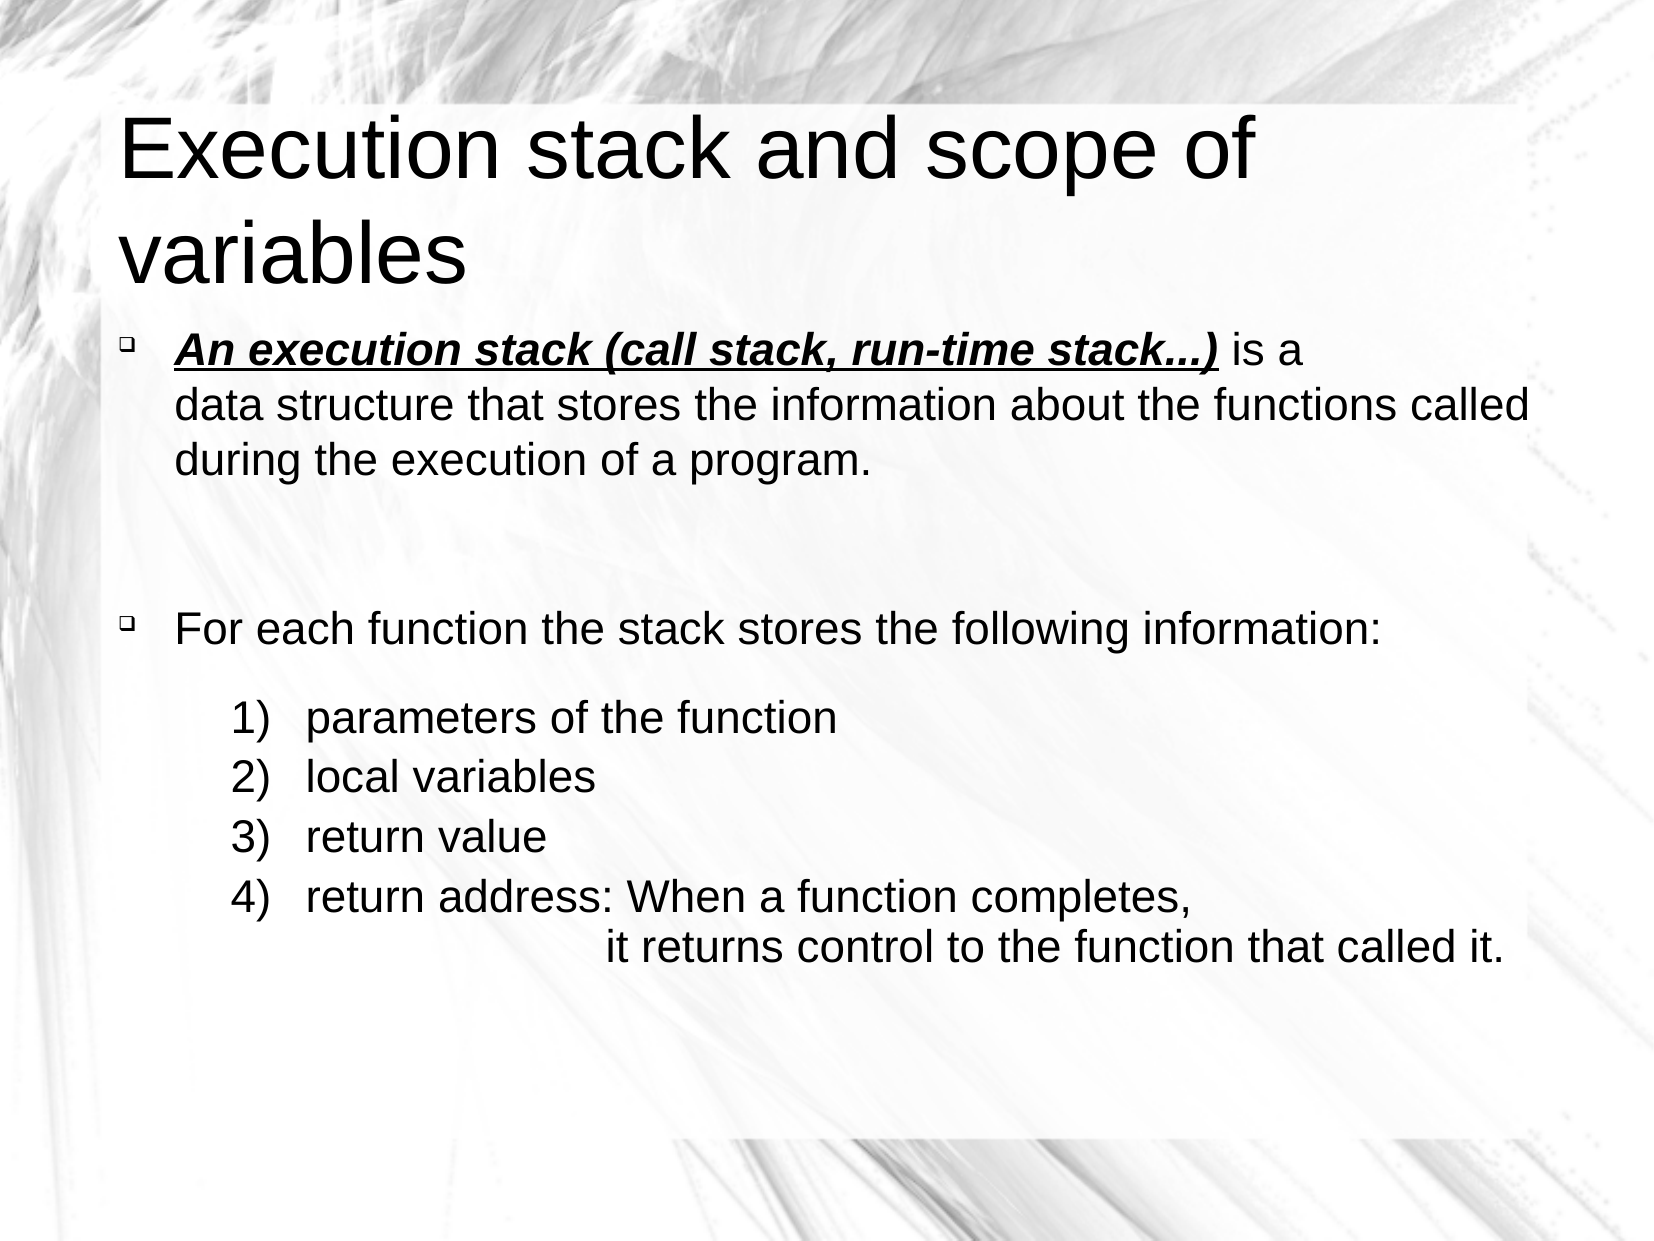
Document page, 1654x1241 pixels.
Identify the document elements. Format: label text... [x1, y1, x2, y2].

picture [0, 0, 1654, 1241]
text_box Execution stack and scope of variables [118, 93, 1535, 299]
list An execution stack (call stack, run-time stack...) is a data structure that stores the information about the functions called during the execution of a program. For each function the stack stores the following information: parameters of the function local variables return value return address: When a function completes, it returns control to the function that called it. [118, 319, 1571, 1180]
